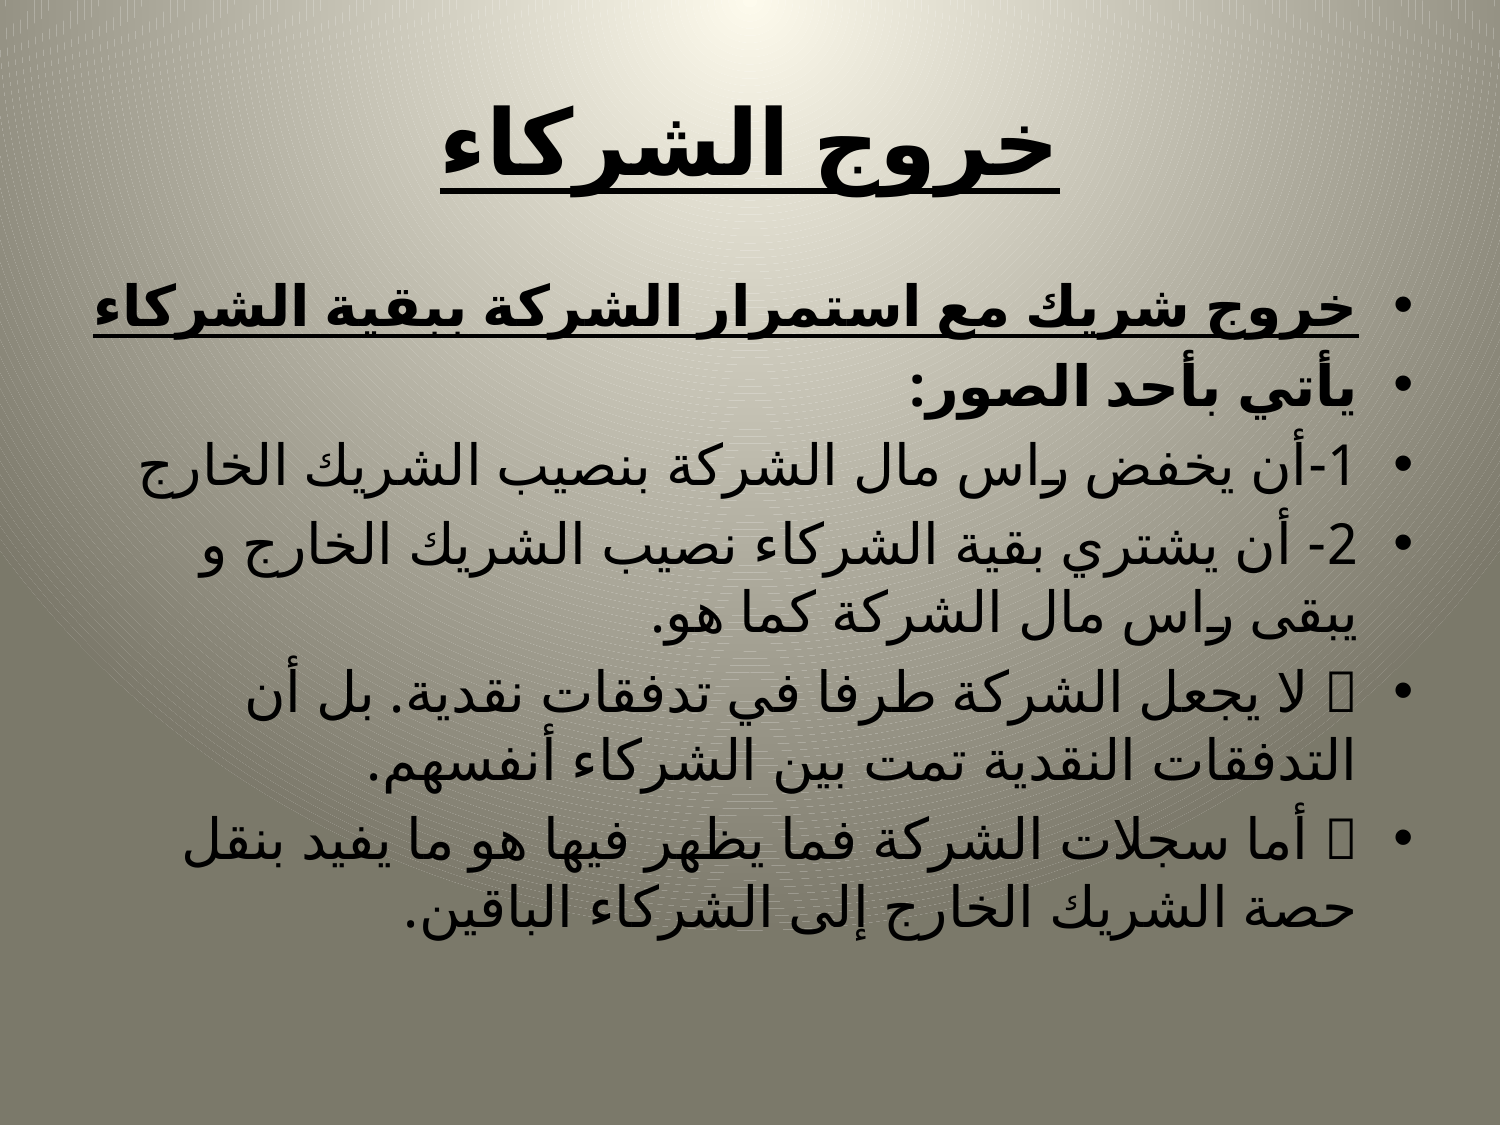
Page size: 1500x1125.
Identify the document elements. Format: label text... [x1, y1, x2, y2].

title خروج الشركاء [75, 45, 1425, 233]
list خروج شريك مع استمرار الشركة ببقية الشركاء يأتي بأحد الصور: 1-أن يخفض راس مال الشركة بنصيب الشريك الخارج 2- أن يشتري بقية الشركاء نصيب الشريك الخارج و يبقى راس مال الشركة كما هو.  لا يجعل الشركة طرفا في تدفقات نقدية. بل أن التدفقات النقدية تمت بين الشركاء أنفسهم.  أما سجلات الشركة فما يظهر فيها هو ما يفيد بنقل حصة الشريك الخارج إلى الشركاء الباقين. [75, 262, 1425, 1005]
